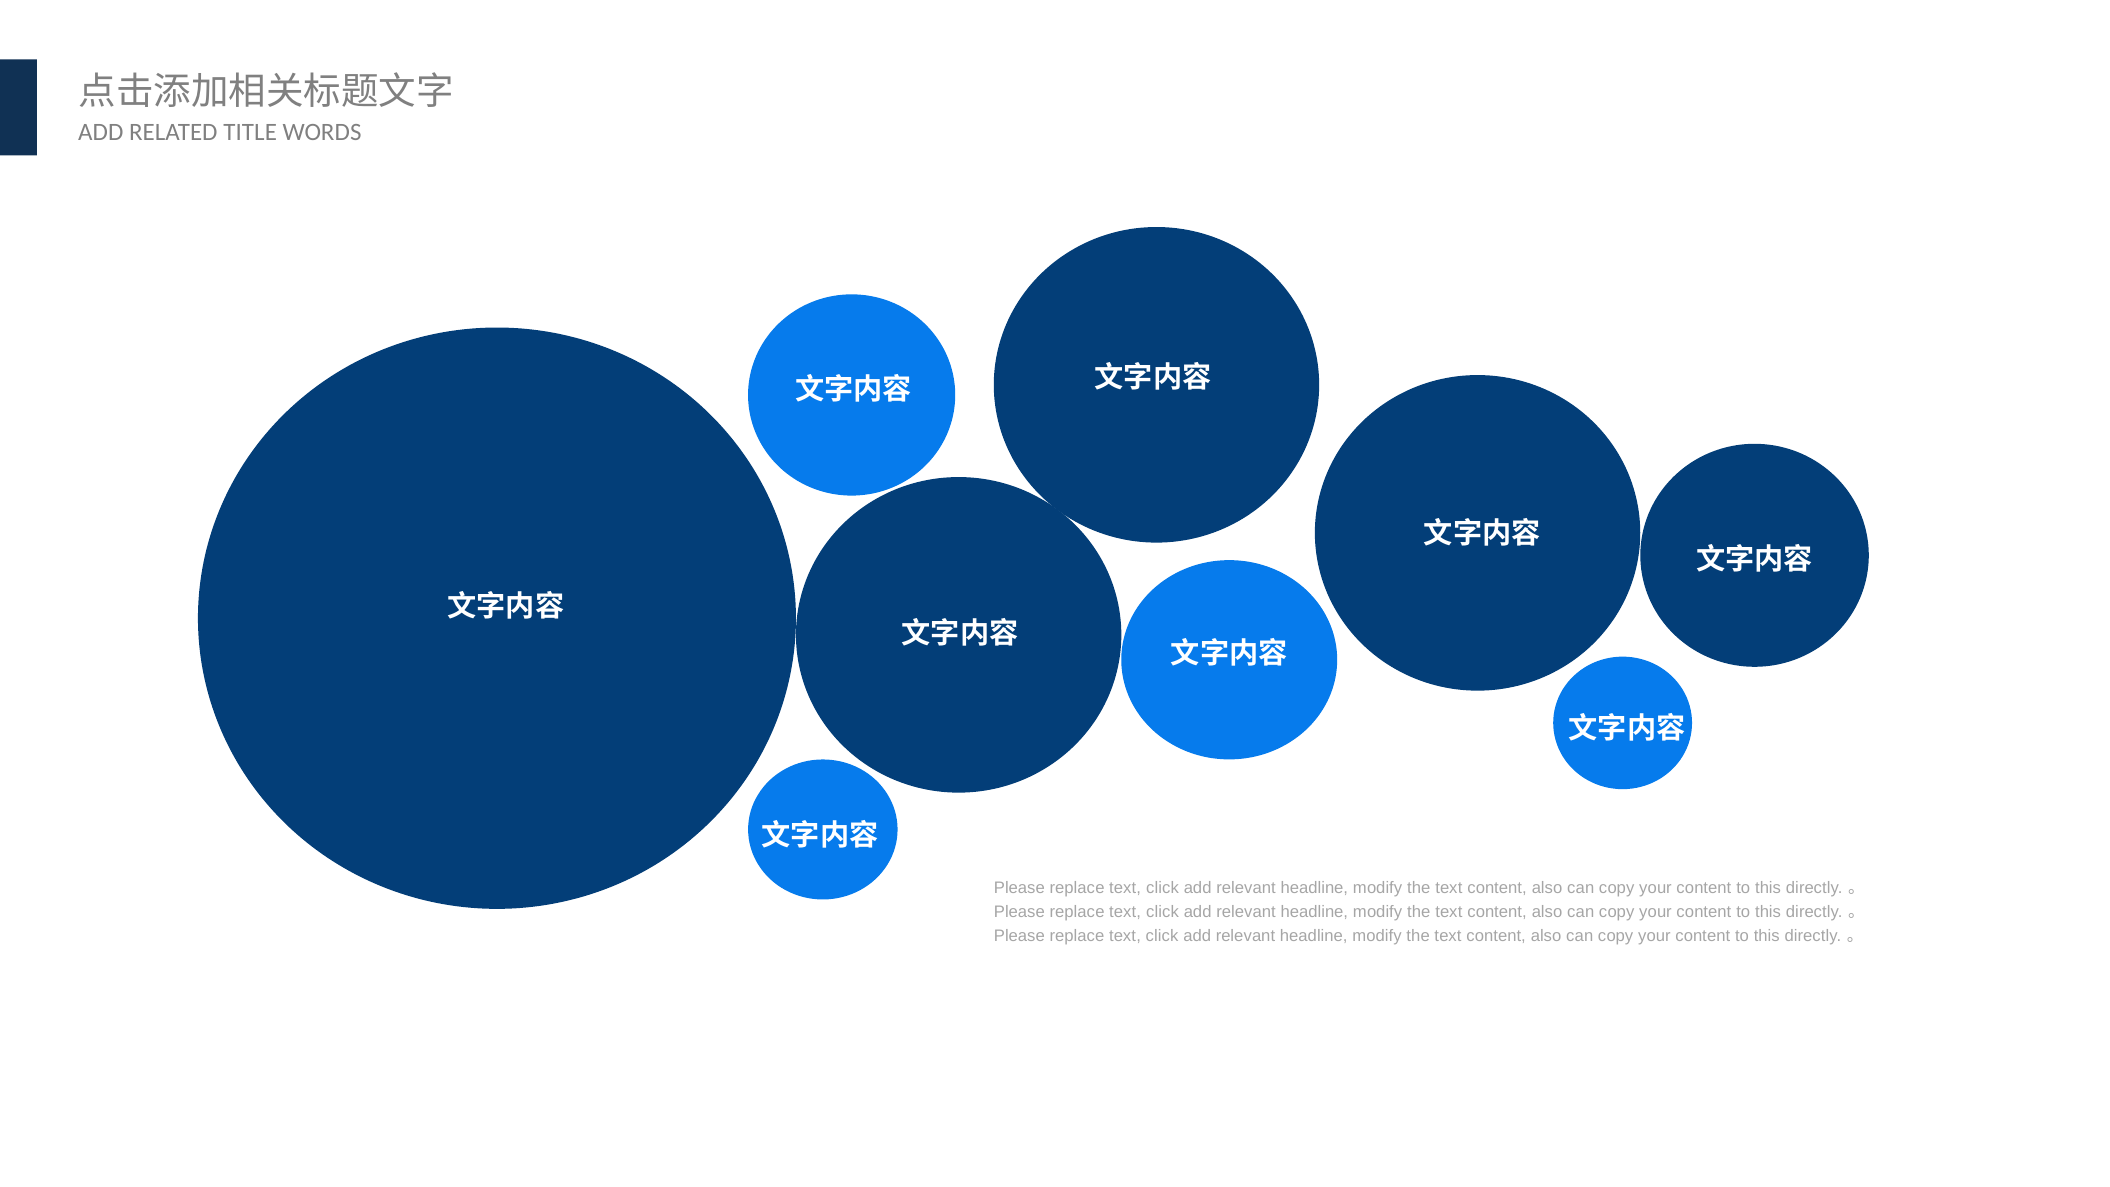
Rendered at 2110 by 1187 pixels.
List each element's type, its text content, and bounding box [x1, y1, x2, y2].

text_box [431, 343, 1829, 856]
text_box ADD RELATED TITLE WORDS [62, 107, 379, 154]
text_box Please replace text, click add relevant headline, modify the text content, also can copy your content to this directly.。Please replace text, click add relevant headline, modify the text content, also can copy your content to this directly.。Please replace text, click add relevant headline, modify the text content, also can copy your content to this directly.。 [993, 909, 1869, 945]
text_box 点击添加相关标题文字 [62, 59, 470, 121]
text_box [197, 227, 1869, 909]
